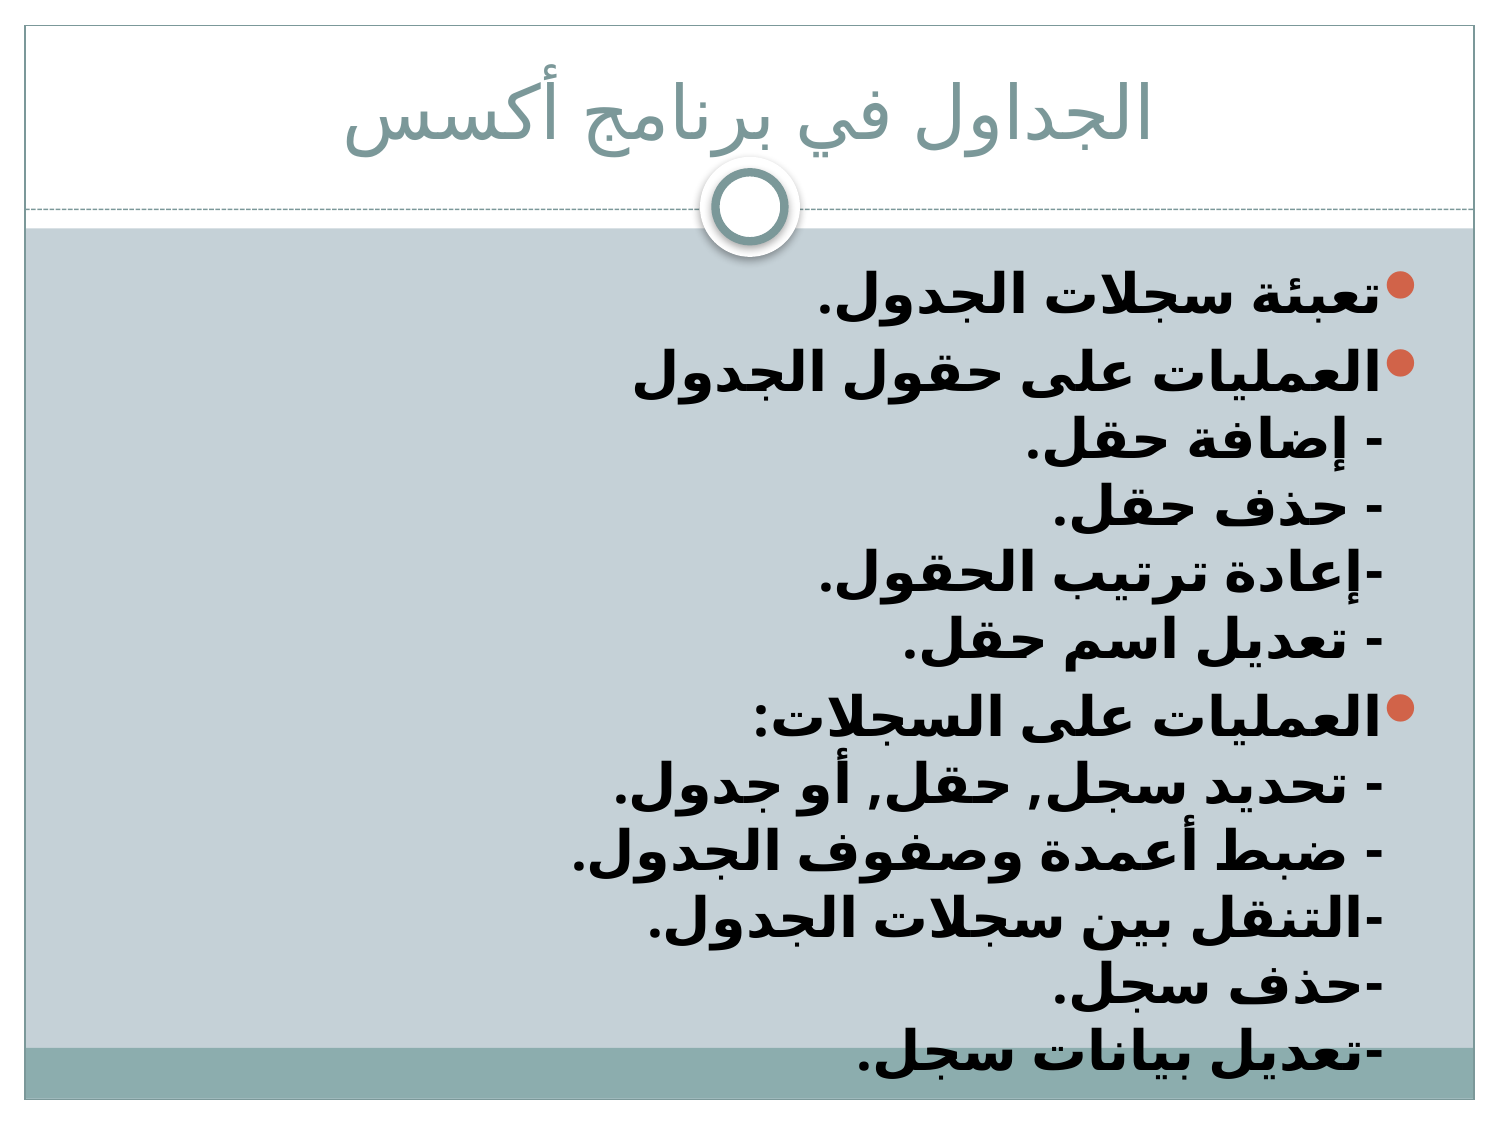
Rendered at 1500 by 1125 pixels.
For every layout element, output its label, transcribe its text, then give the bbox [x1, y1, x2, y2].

title الجداول في برنامج أكسس [49, 37, 1450, 162]
list تعبئة سجلات الجدول. العمليات على حقول الجدول - إضافة حقل. - حذف حقل. -إعادة ترتيب الحقول. - تعديل اسم حقل. العمليات على السجلات: - تحديد سجل, حقل, أو جدول. - ضبط أعمدة وصفوف الجدول. -التنقل بين سجلات الجدول. -حذف سجل. -تعديل بيانات سجل. [49, 250, 1445, 1094]
